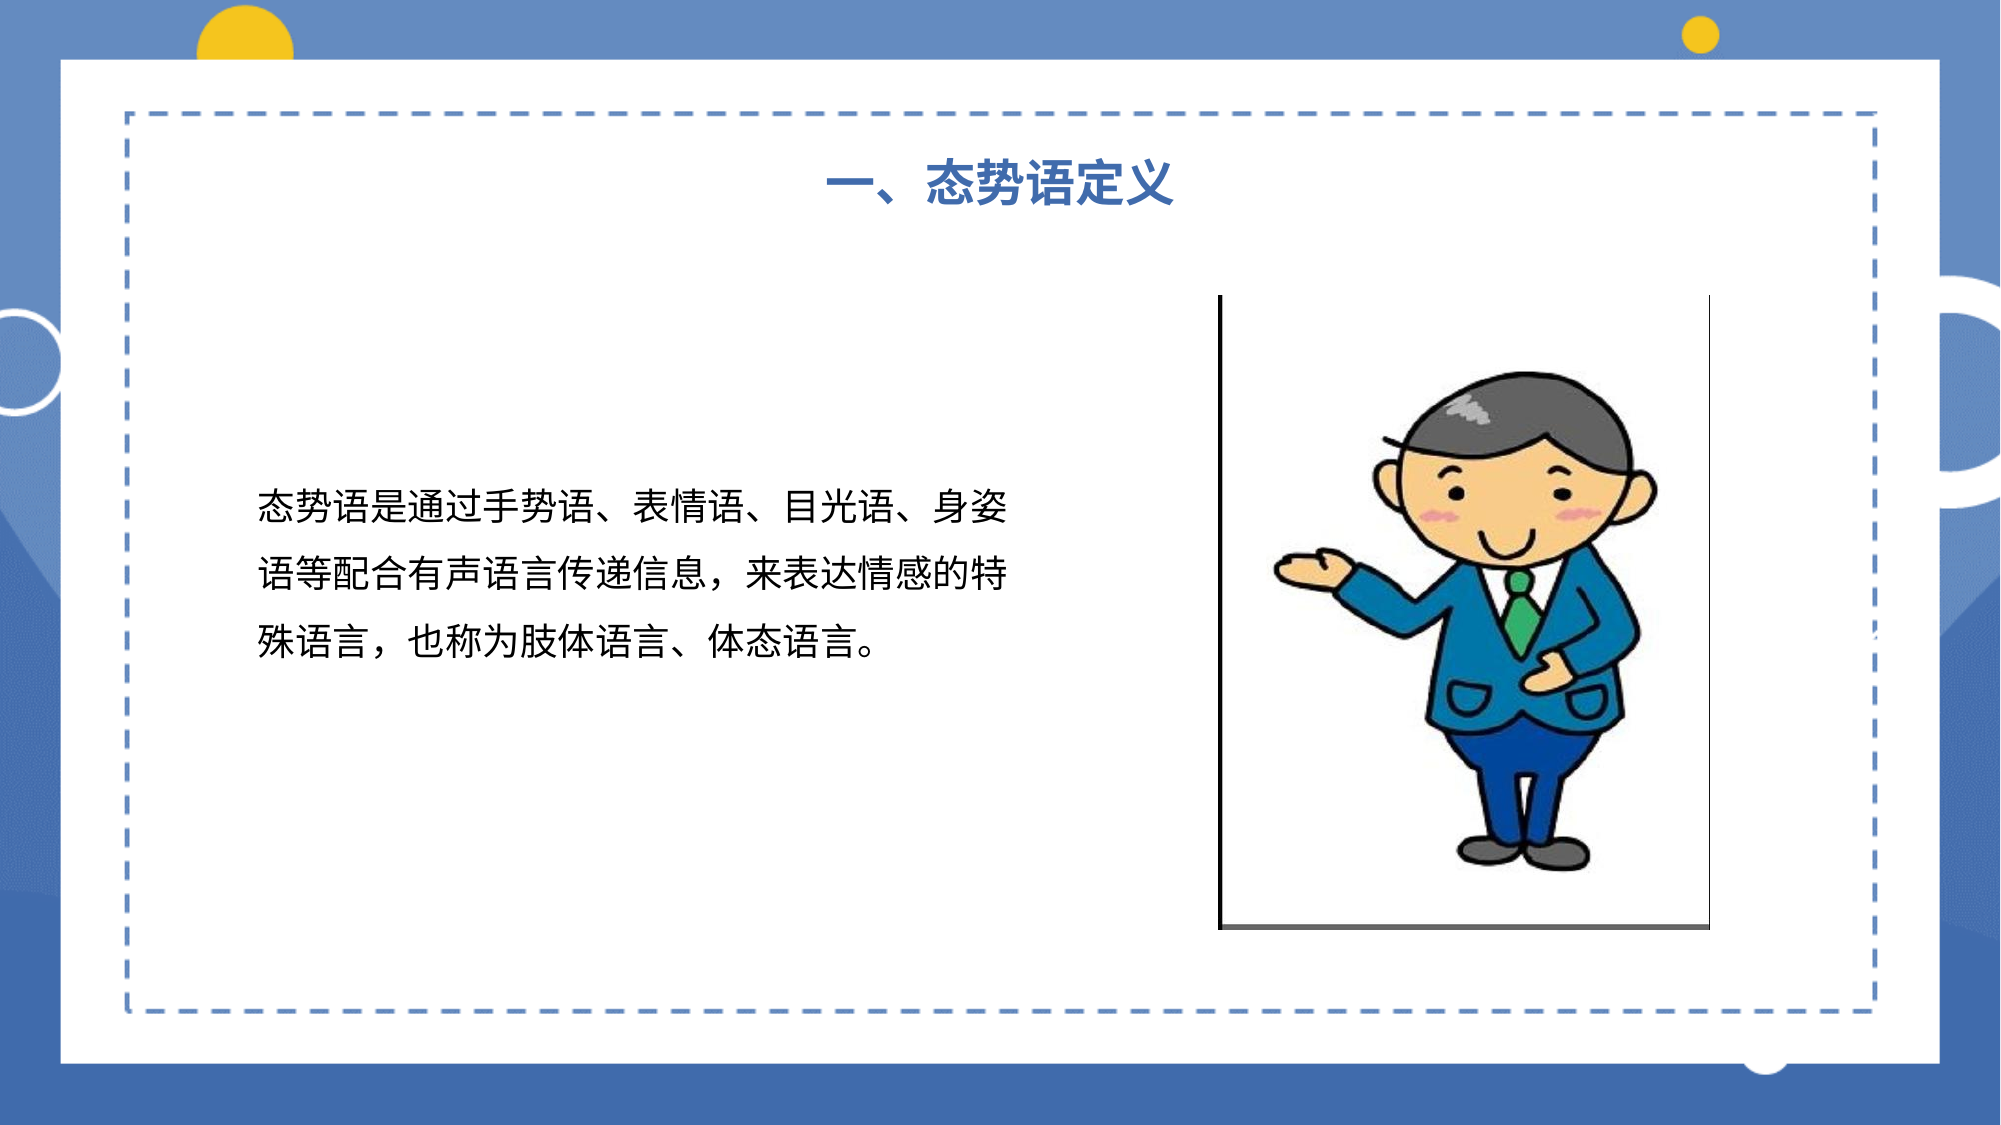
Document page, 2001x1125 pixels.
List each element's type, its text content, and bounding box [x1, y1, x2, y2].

text_box 态势语是通过手势语、表情语、目光语、身姿语等配合有声语言传递信息，来表达情感的特殊语言，也称为肢体语言、体态语言。 [242, 452, 1044, 671]
picture [0, 0, 2001, 1125]
text_box 一、态势语定义 [810, 144, 1190, 220]
